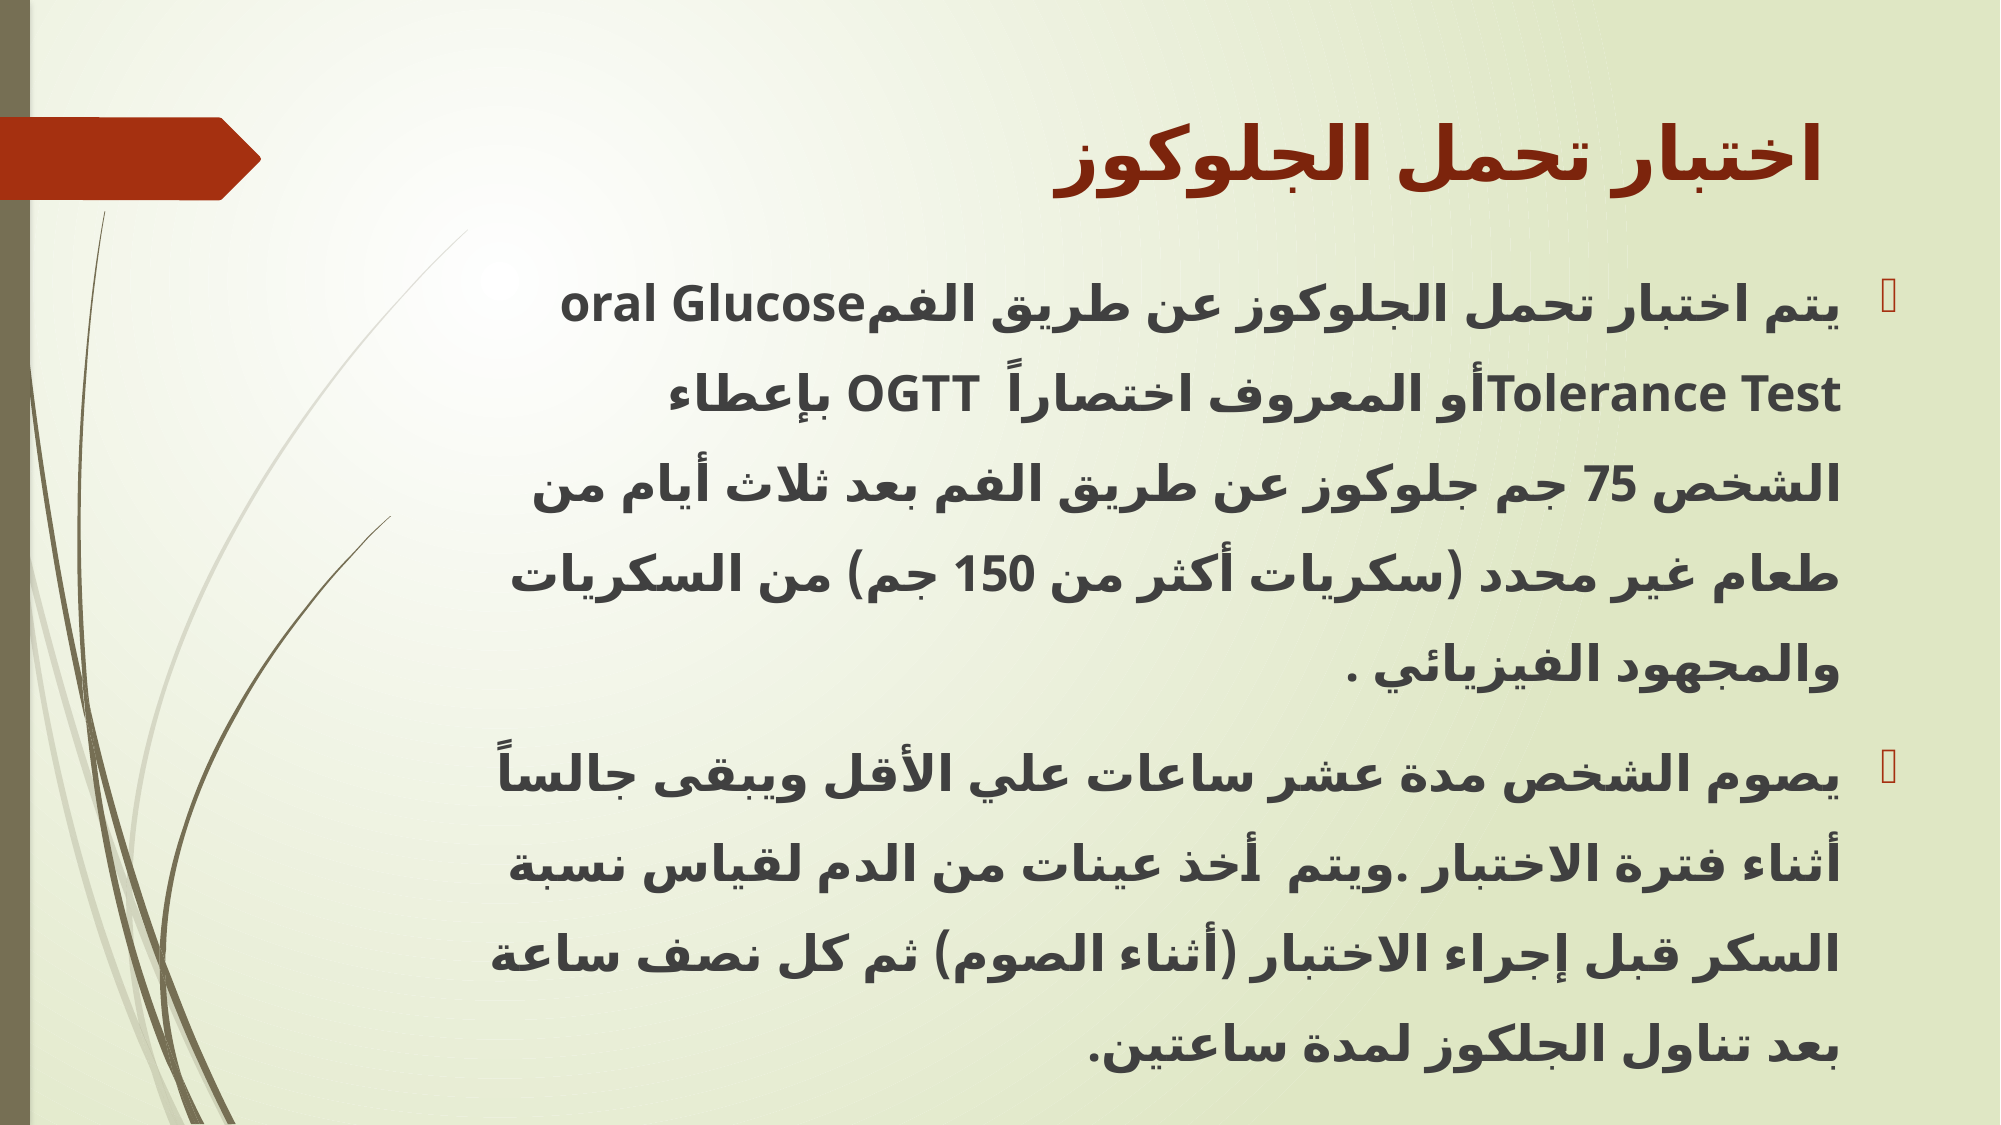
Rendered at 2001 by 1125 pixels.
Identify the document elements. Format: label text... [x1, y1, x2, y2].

title اختبار تحمل الجلوكوز [379, 97, 1841, 308]
list يتم اختبار تحمل الجلوكوز عن طريق الفمoral Glucose Tolerance Testأو المعروف اختصاراً OGTT بإعطاء الشخص 75 جم جلوكوز عن طريق الفم بعد ثلاث أيام من طعام غير محدد (سكريات أكثر من 150 جم) من السكريات والمجهود الفيزيائي . يصوم الشخص مدة عشر ساعات علي الأقل ويبقى جالساً أثناء فترة الاختبار .ويتم أخذ عينات من الدم لقياس نسبة السكر قبل إجراء الاختبار (أثناء الصوم) ثم كل نصف ساعة بعد تناول الجلكوز لمدة ساعتين. [451, 233, 1914, 854]
